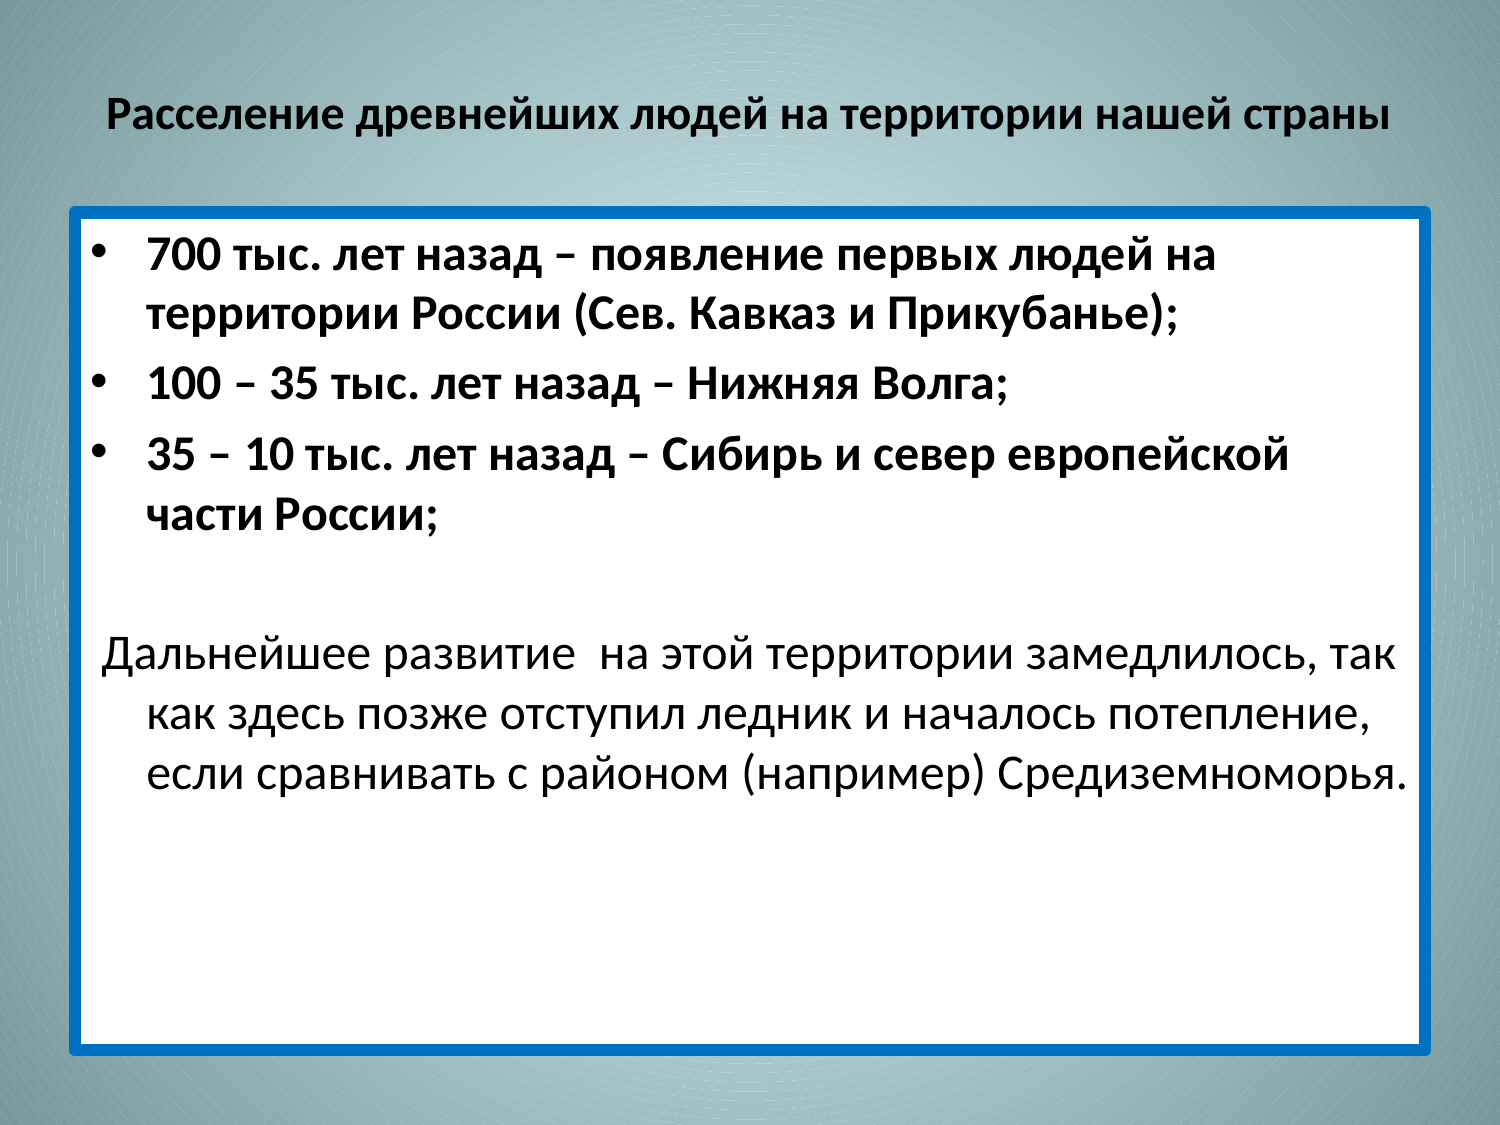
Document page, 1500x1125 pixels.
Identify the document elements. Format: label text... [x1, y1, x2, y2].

title Расселение древнейших людей на территории нашей страны [75, 45, 1425, 175]
list 700 тыс. лет назад – появление первых людей на территории России (Сев. Кавказ и Прикубанье); 100 – 35 тыс. лет назад – Нижняя Волга; 35 – 10 тыс. лет назад – Сибирь и север европейской части России; Дальнейшее развитие на этой территории замедлилось, так как здесь позже отступил ледник и началось потепление, если сравнивать с районом (например) Средиземноморья. [75, 212, 1425, 1050]
